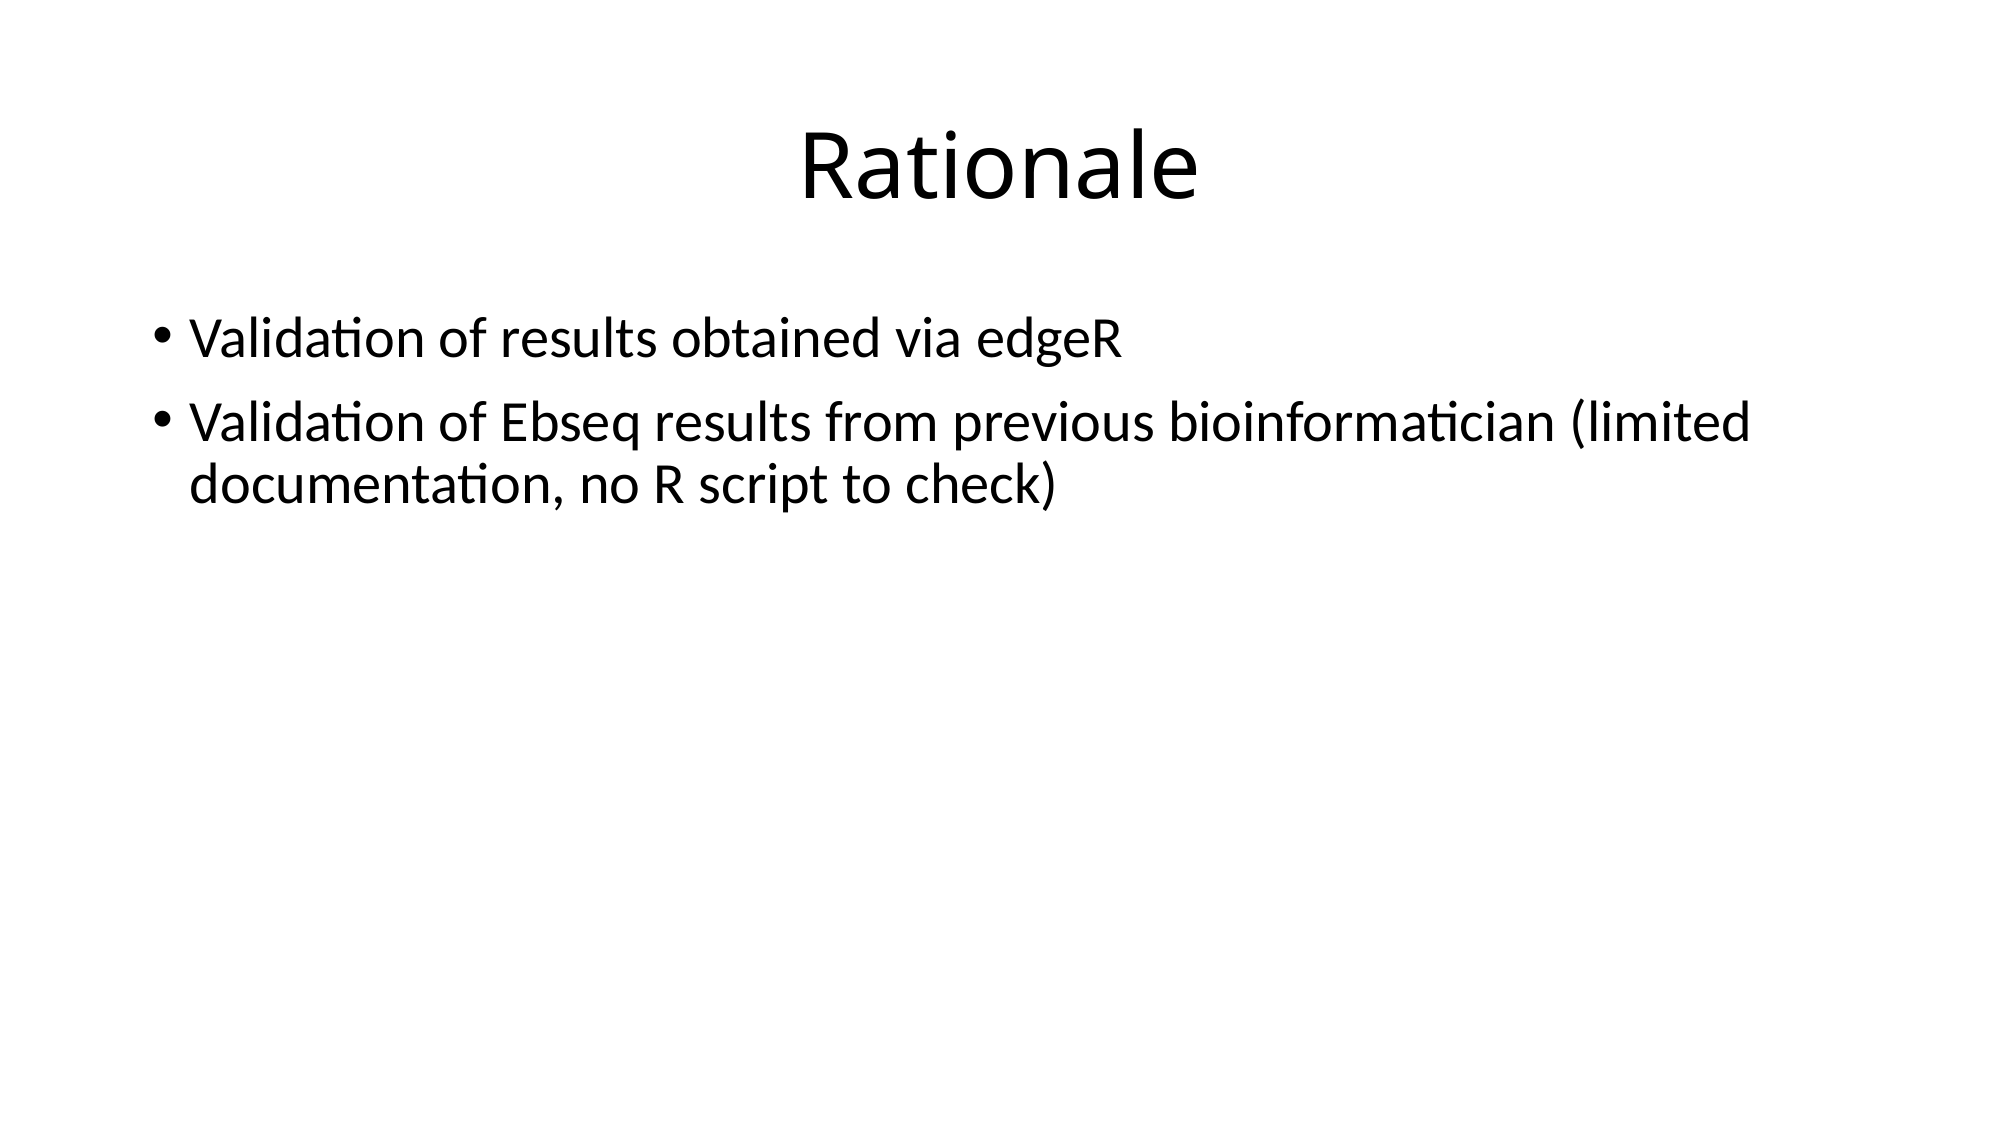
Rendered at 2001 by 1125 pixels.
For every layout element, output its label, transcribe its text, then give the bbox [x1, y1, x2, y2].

title Rationale [137, 59, 1863, 278]
list Validation of results obtained via edgeR Validation of Ebseq results from previous bioinformatician (limited documentation, no R script to check) [137, 299, 1863, 1014]
